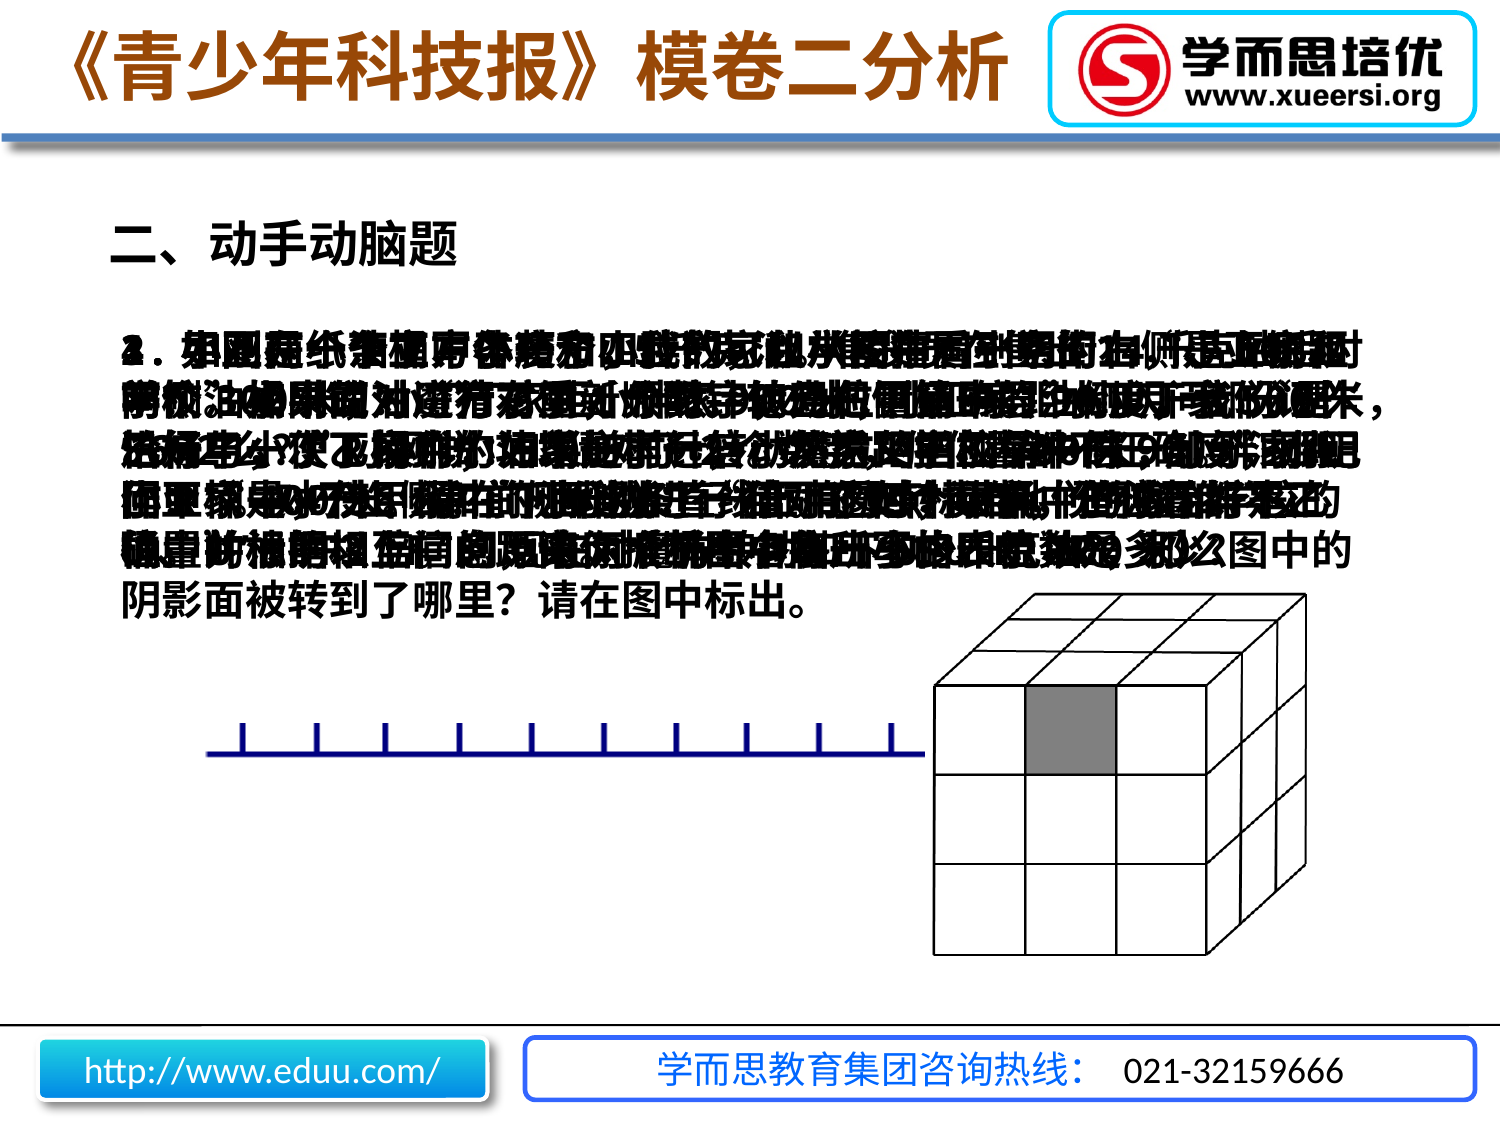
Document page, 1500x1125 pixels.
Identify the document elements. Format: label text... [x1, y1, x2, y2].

picture [1198, 127, 1463, 132]
text_box 二、动手动脑题 [93, 205, 528, 281]
text_box 4.如图是一个立方体魔方，我们可以从图中看到它的右侧、上侧和前侧。如果面对魔方右侧，顺时针转动右侧第一层90度，我们记作进行了一次R操作；如果逆时针转动魔方的右侧第一层90度，则记作R’。对于上侧和前侧分别进行相同的旋转操作，分别记作U、U’、F、F’。现在对魔方转动如下UFU’R’FR，那么图中的阴影面被转到了哪里？请在图中标出。 [105, 316, 1383, 632]
picture [187, 585, 1313, 962]
picture [1198, 16, 1463, 122]
text_box 《青少年科技报》模卷二分析 [0, 11, 1198, 200]
